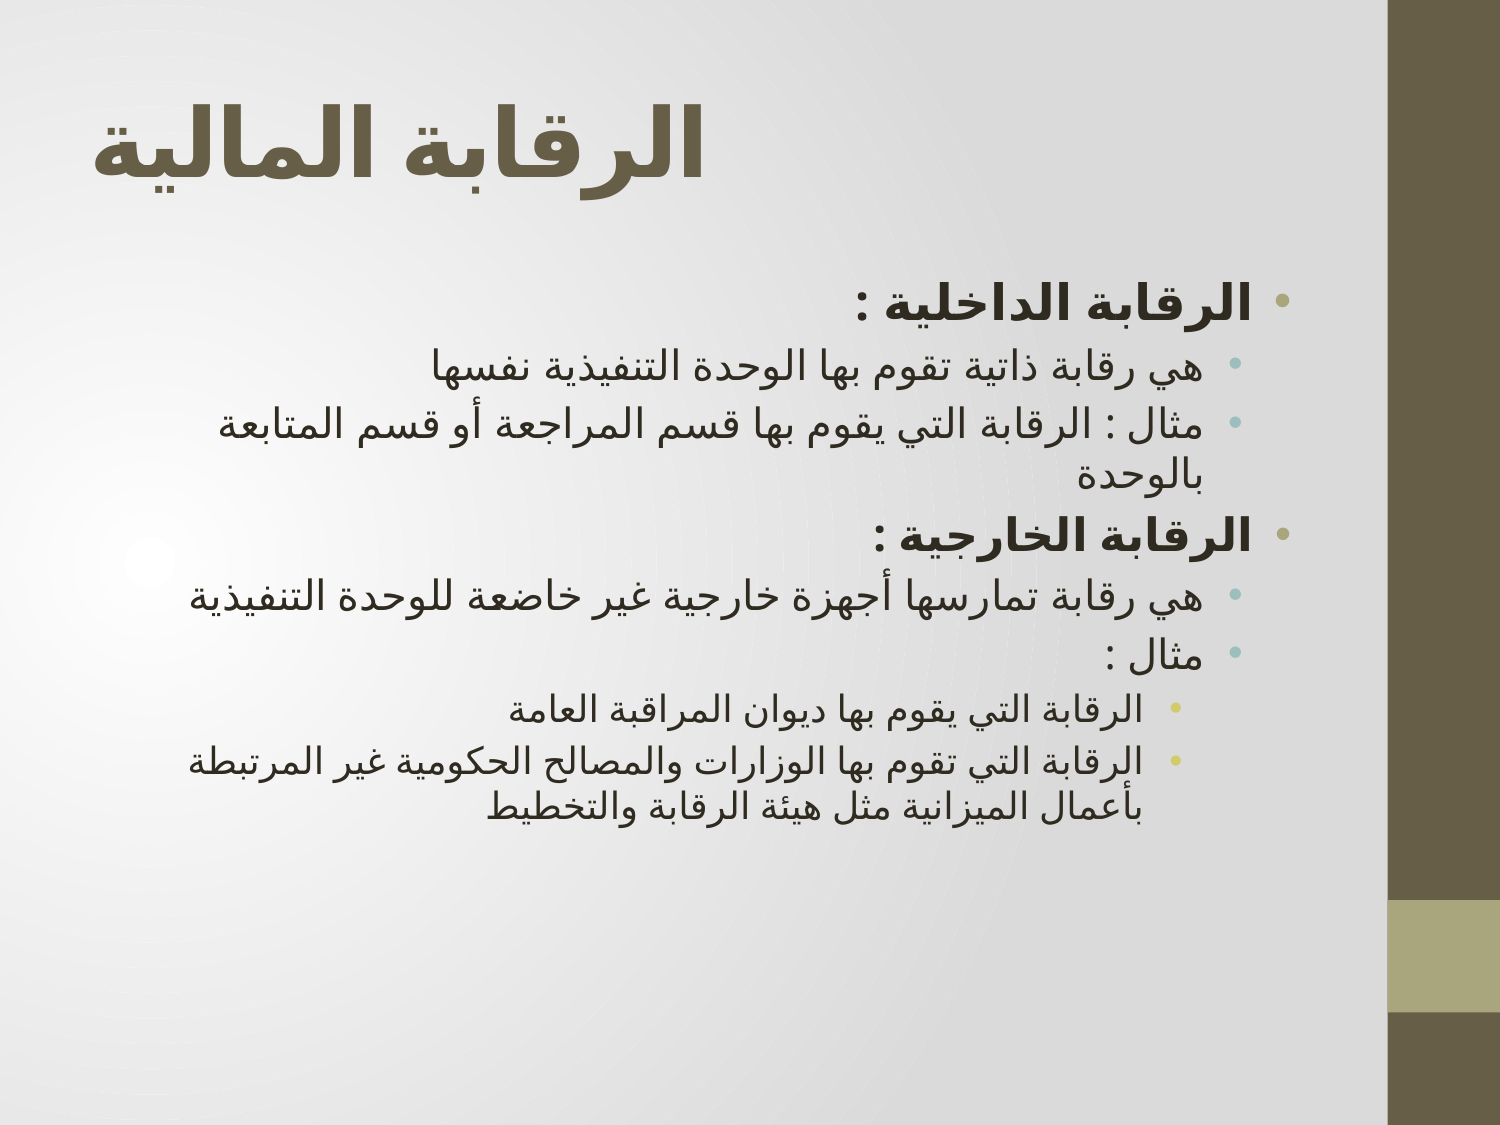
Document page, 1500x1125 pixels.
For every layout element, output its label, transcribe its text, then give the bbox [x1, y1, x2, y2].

list الرقابة الداخلية : هي رقابة ذاتية تقوم بها الوحدة التنفيذية نفسها مثال : الرقابة التي يقوم بها قسم المراجعة أو قسم المتابعة بالوحدة الرقابة الخارجية : هي رقابة تمارسها أجهزة خارجية غير خاضعة للوحدة التنفيذية مثال : الرقابة التي يقوم بها ديوان المراقبة العامة الرقابة التي تقوم بها الوزارات والمصالح الحكومية غير المرتبطة بأعمال الميزانية مثل هيئة الرقابة والتخطيط [75, 262, 1325, 1050]
title الرقابة المالية [75, 45, 1325, 233]
